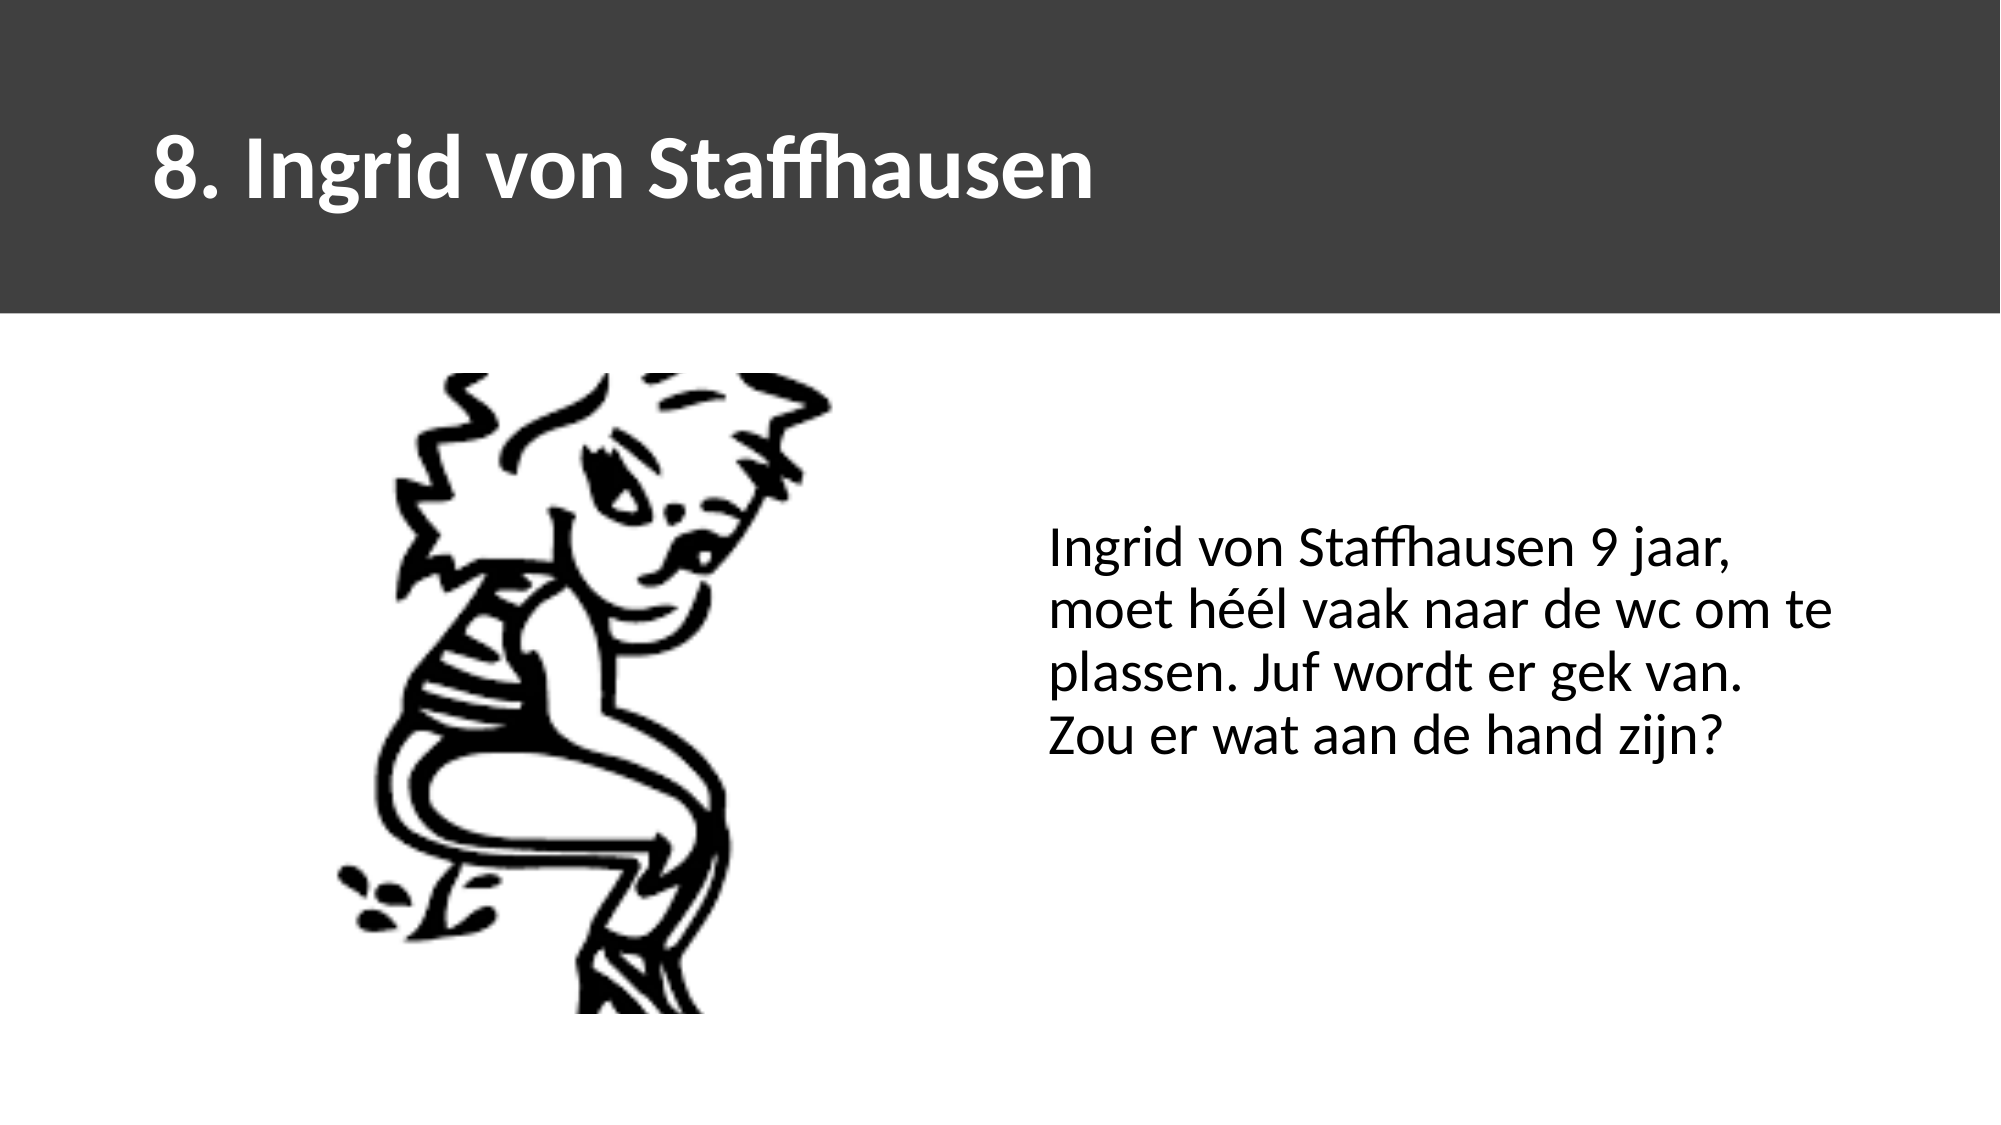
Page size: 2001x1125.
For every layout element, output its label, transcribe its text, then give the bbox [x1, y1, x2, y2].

list Ingrid von Staffhausen 9 jaar, moet héél vaak naar de wc om te plassen. Juf wordt er gek van. Zou er wat aan de hand zijn? [1033, 356, 1857, 997]
text_box [0, 0, 2000, 314]
picture [137, 373, 961, 1014]
title 8. Ingrid von Staffhausen [137, 60, 1863, 278]
